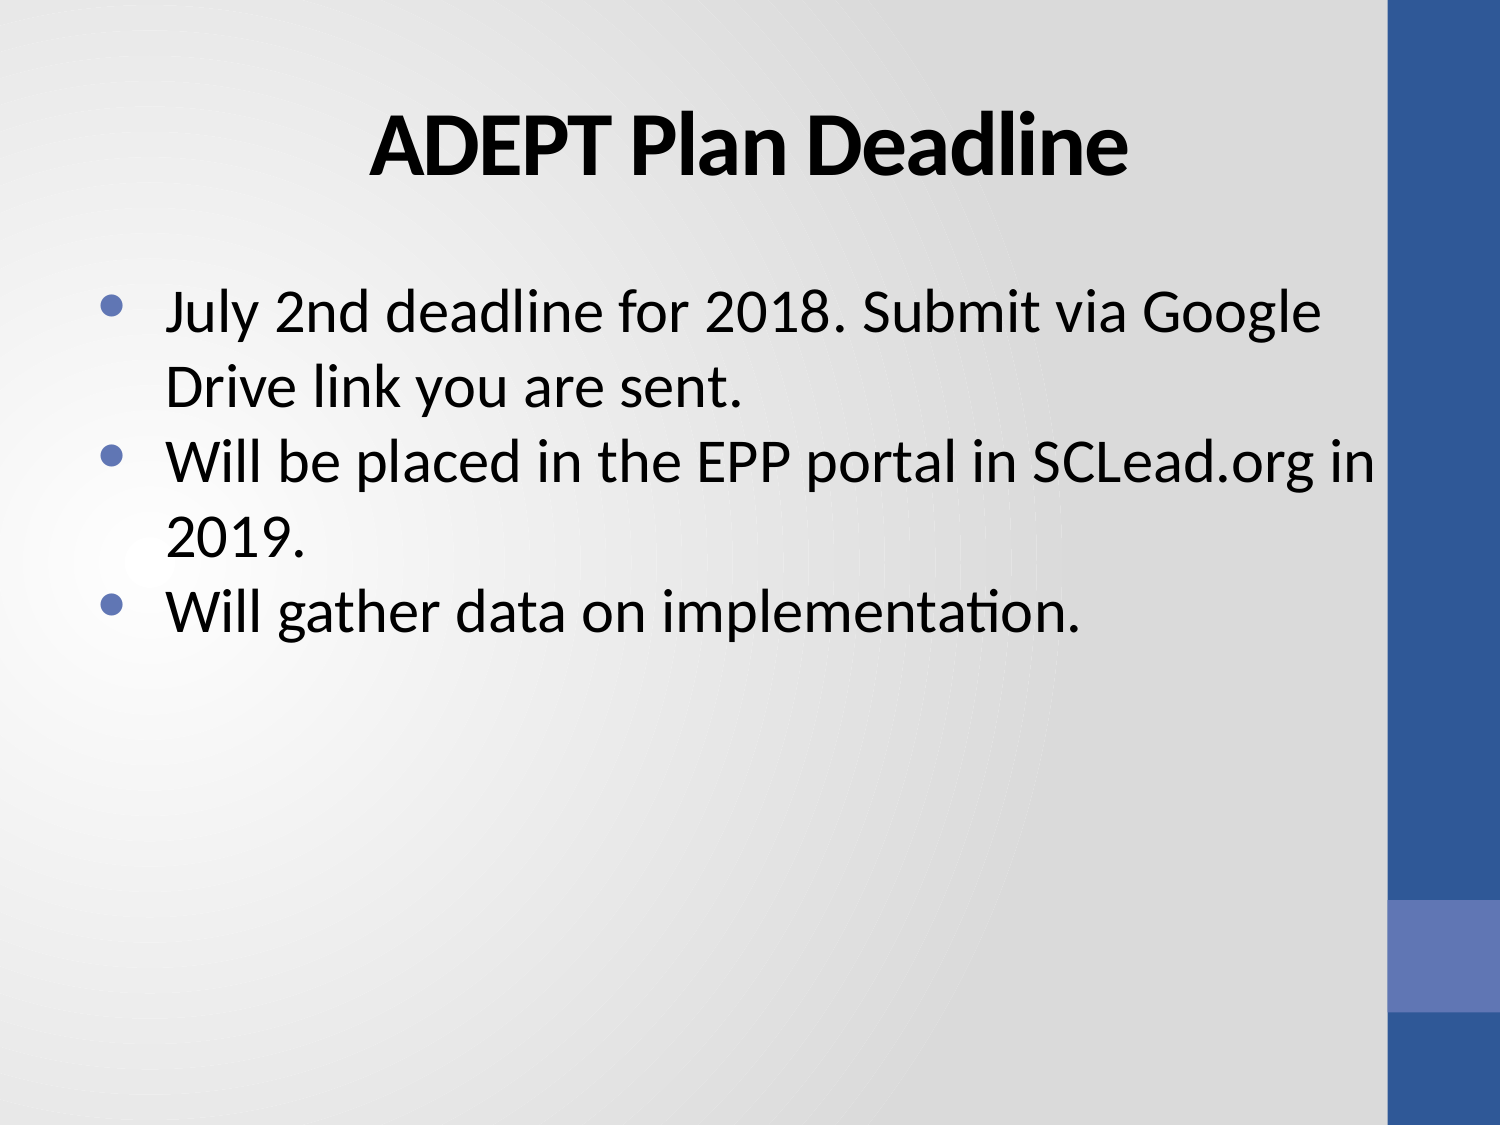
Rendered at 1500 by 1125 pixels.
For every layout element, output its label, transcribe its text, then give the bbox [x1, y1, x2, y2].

list July 2nd deadline for 2018. Submit via Google Drive link you are sent. Will be placed in the EPP portal in SCLead.org in 2019. Will gather data on implementation. [75, 262, 1425, 1005]
title ADEPT Plan Deadline [75, 45, 1425, 233]
